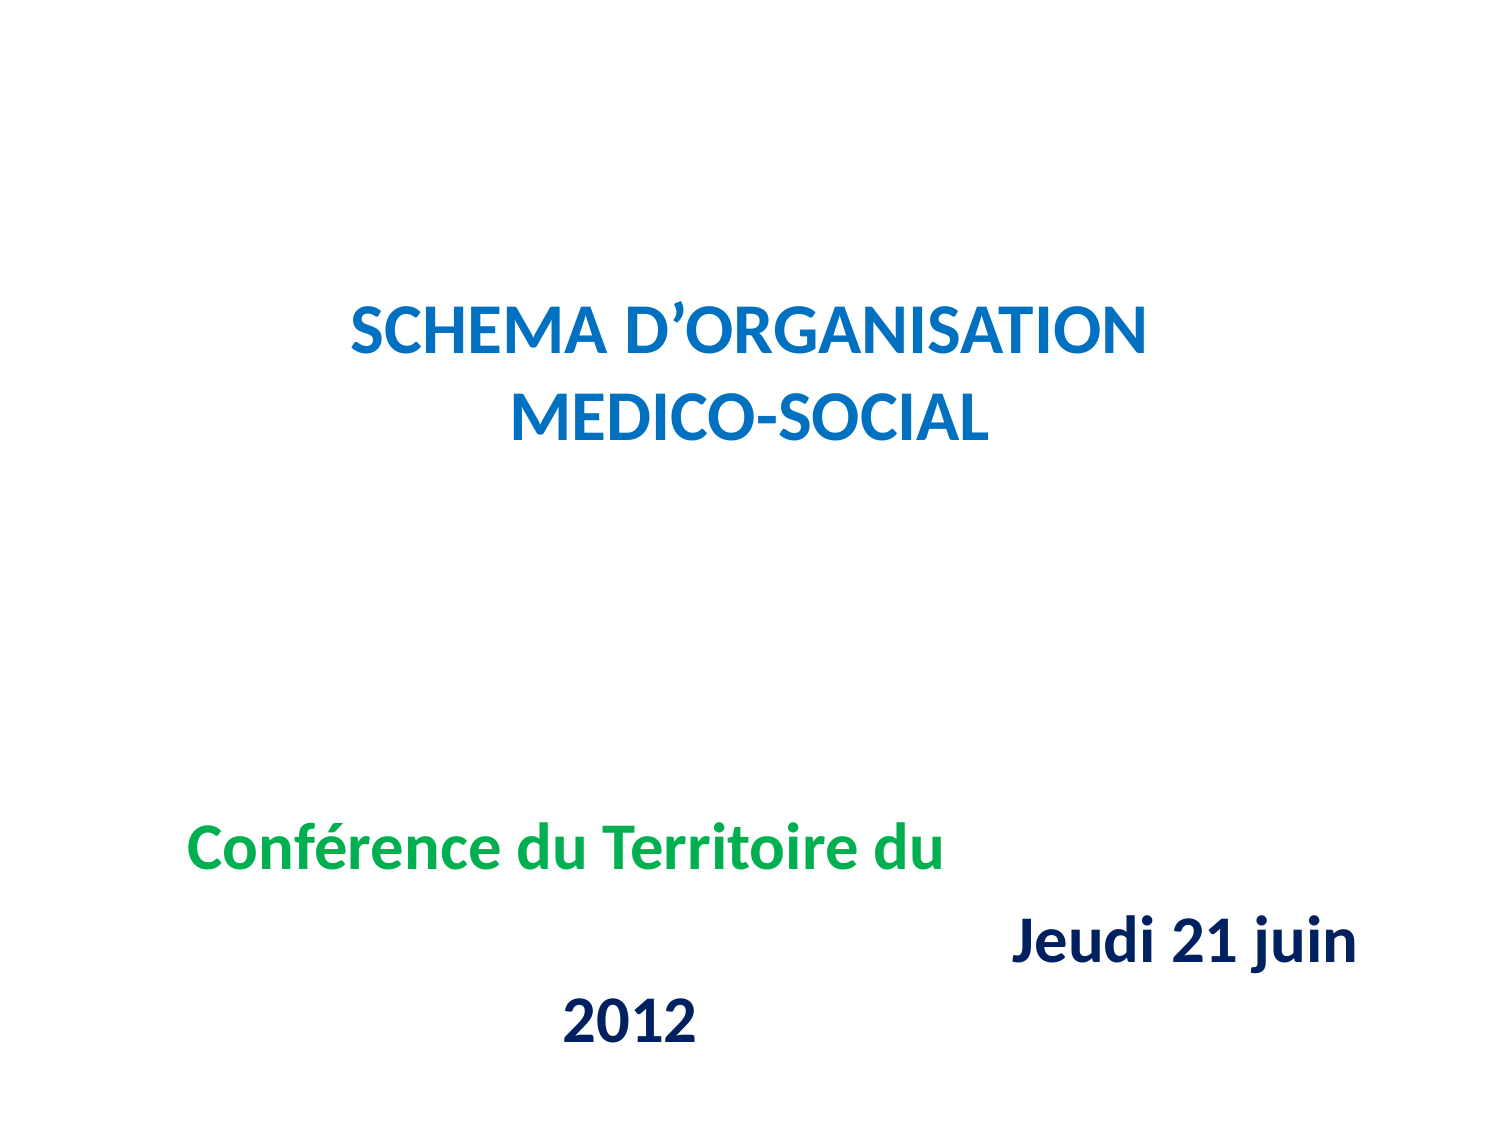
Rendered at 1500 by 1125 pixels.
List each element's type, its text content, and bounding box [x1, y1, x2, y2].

title SCHEMA D’ORGANISATION MEDICO-SOCIAL [75, 274, 1425, 463]
list Conférence du Territoire du Jeudi 21 juin 2012 [172, 795, 1425, 1005]
